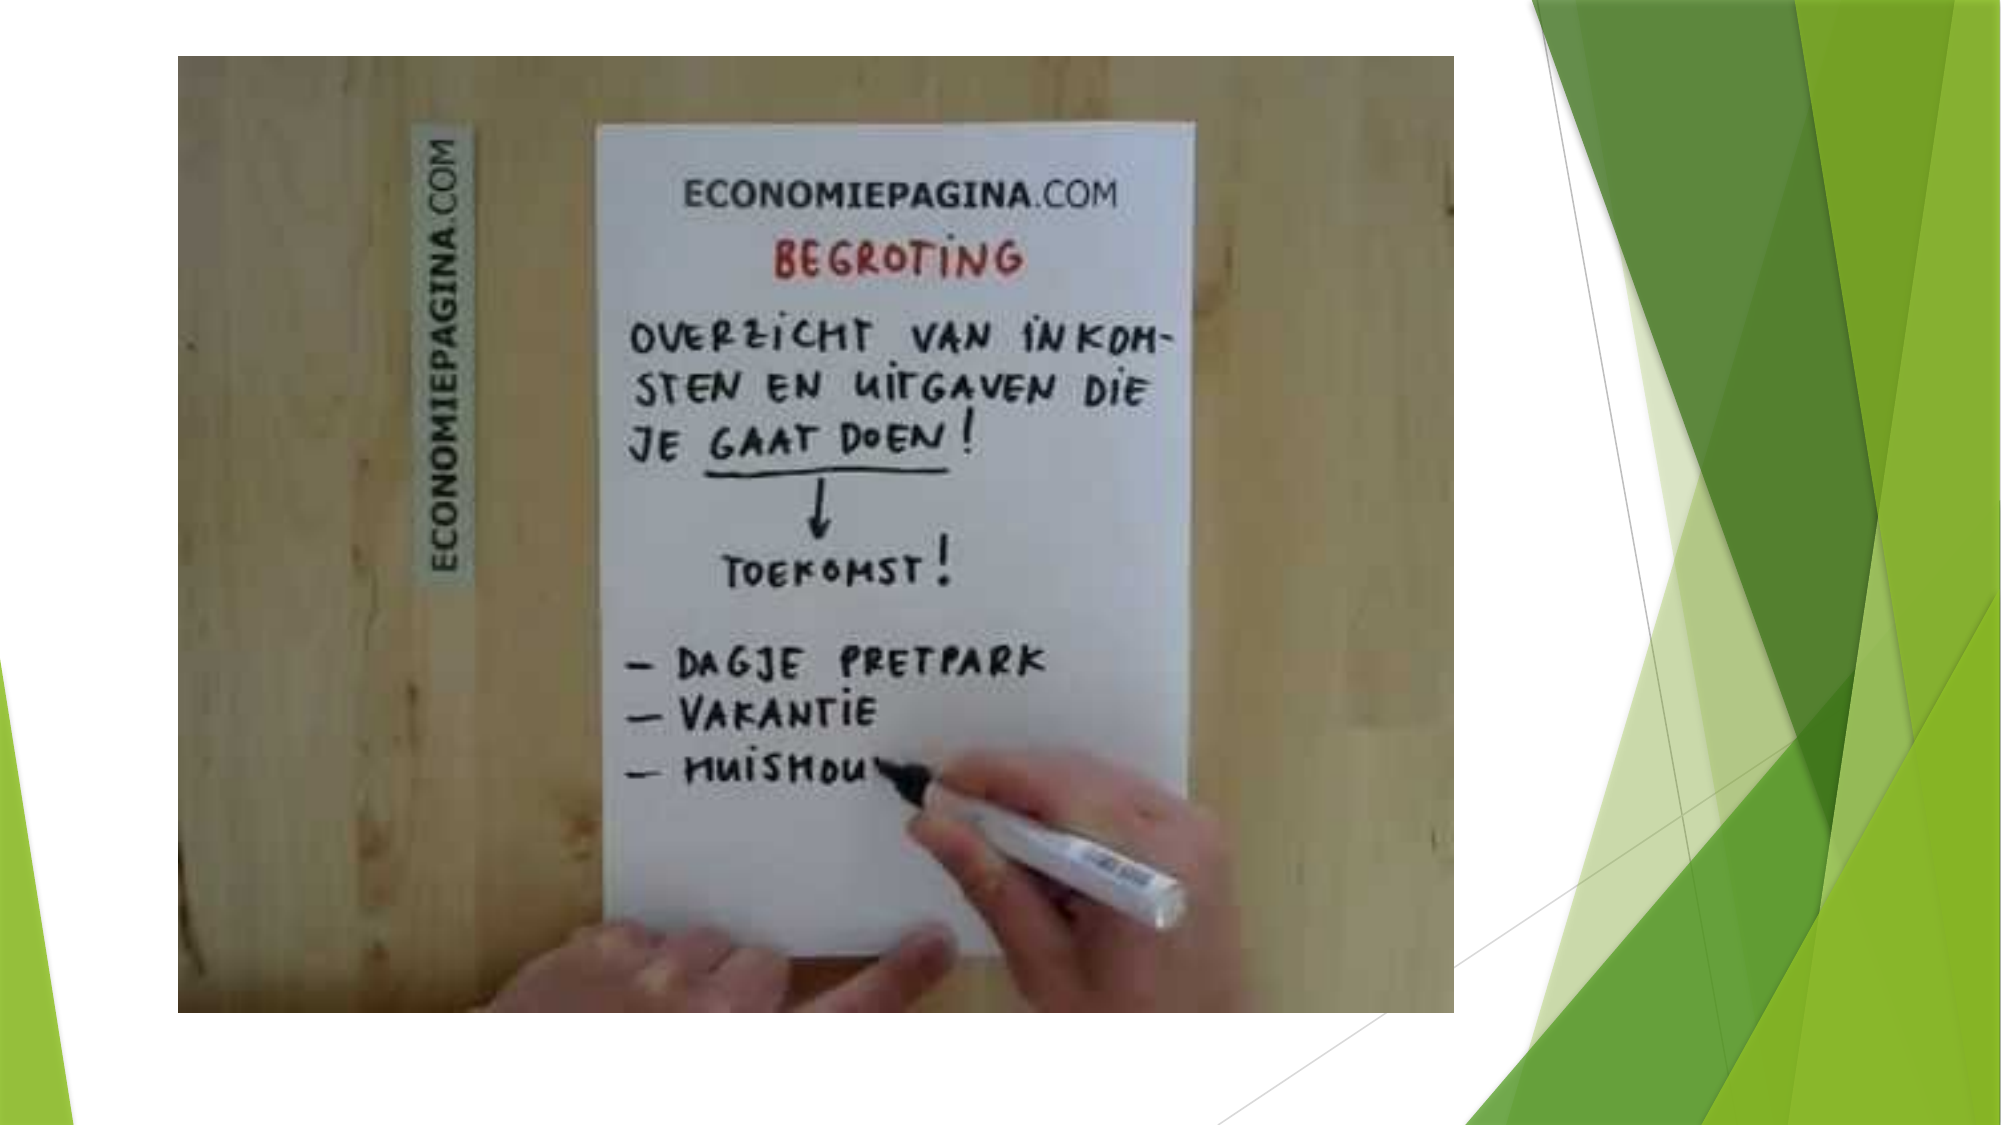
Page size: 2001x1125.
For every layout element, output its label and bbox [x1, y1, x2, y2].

list [177, 54, 1456, 1014]
